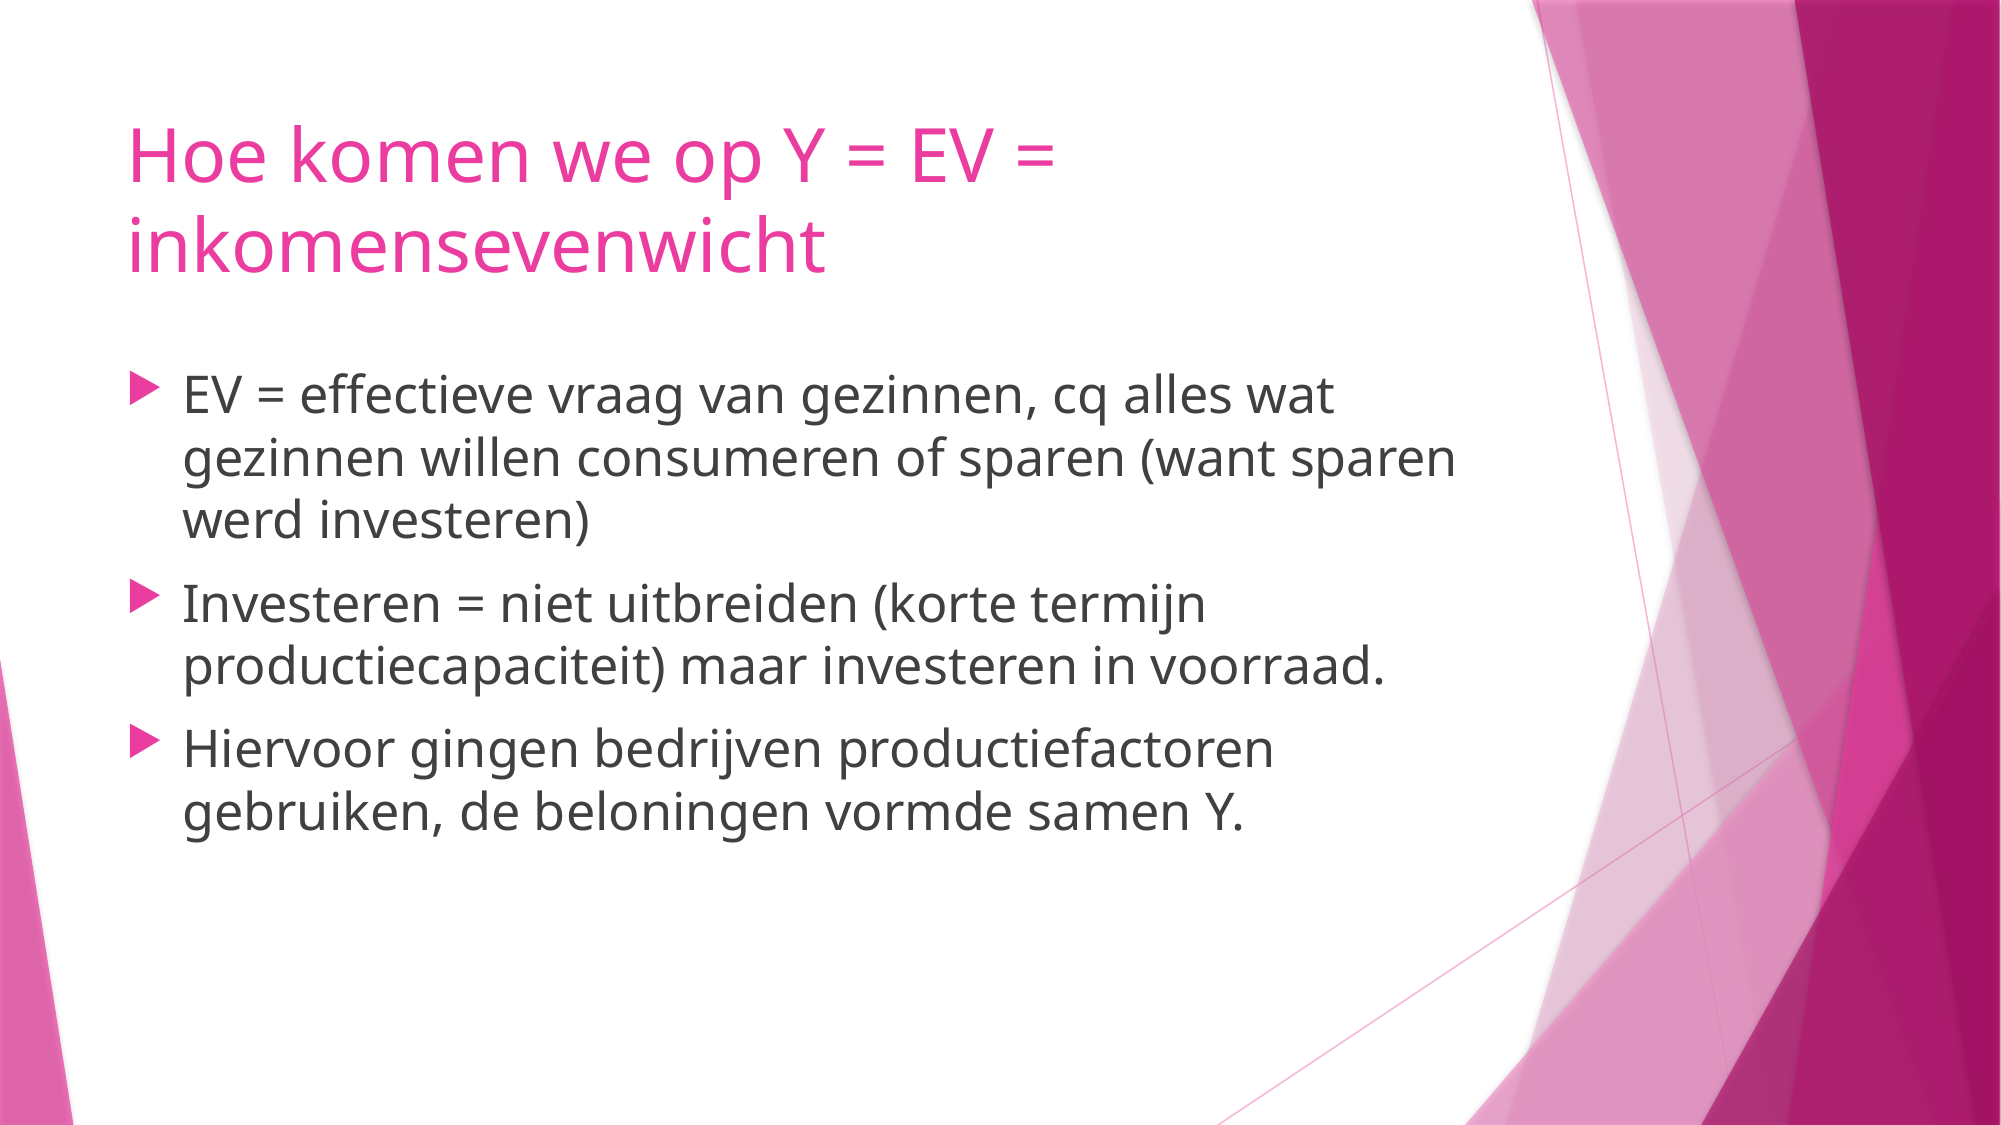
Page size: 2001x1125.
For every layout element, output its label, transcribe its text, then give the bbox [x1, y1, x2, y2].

title Hoe komen we op Y = EV = inkomensevenwicht [111, 99, 1522, 317]
list EV = effectieve vraag van gezinnen, cq alles wat gezinnen willen consumeren of sparen (want sparen werd investeren) Investeren = niet uitbreiden (korte termijn productiecapaciteit) maar investeren in voorraad. Hiervoor gingen bedrijven productiefactoren gebruiken, de beloningen vormde samen Y. [111, 354, 1522, 992]
